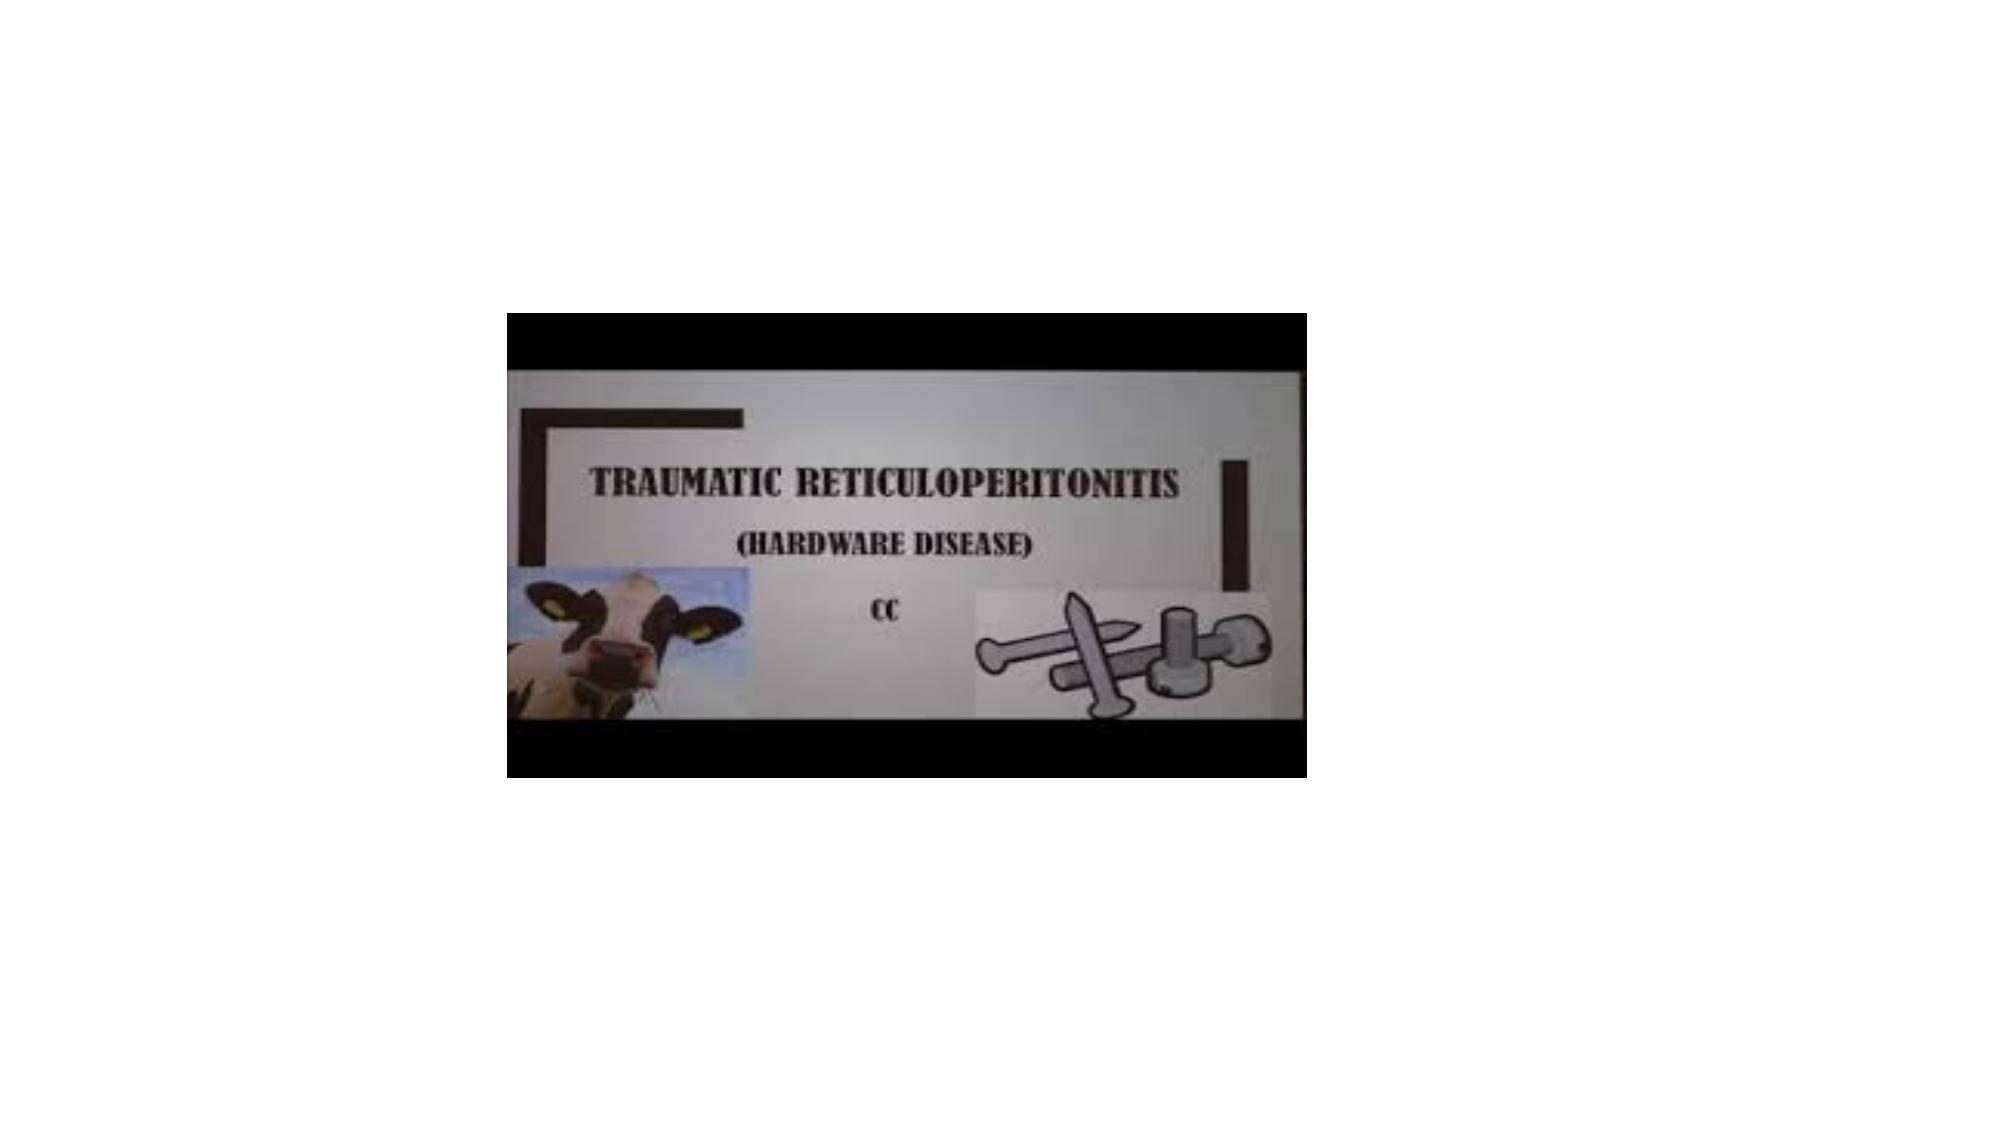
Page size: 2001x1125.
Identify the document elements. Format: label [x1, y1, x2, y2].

list [507, 313, 1307, 778]
